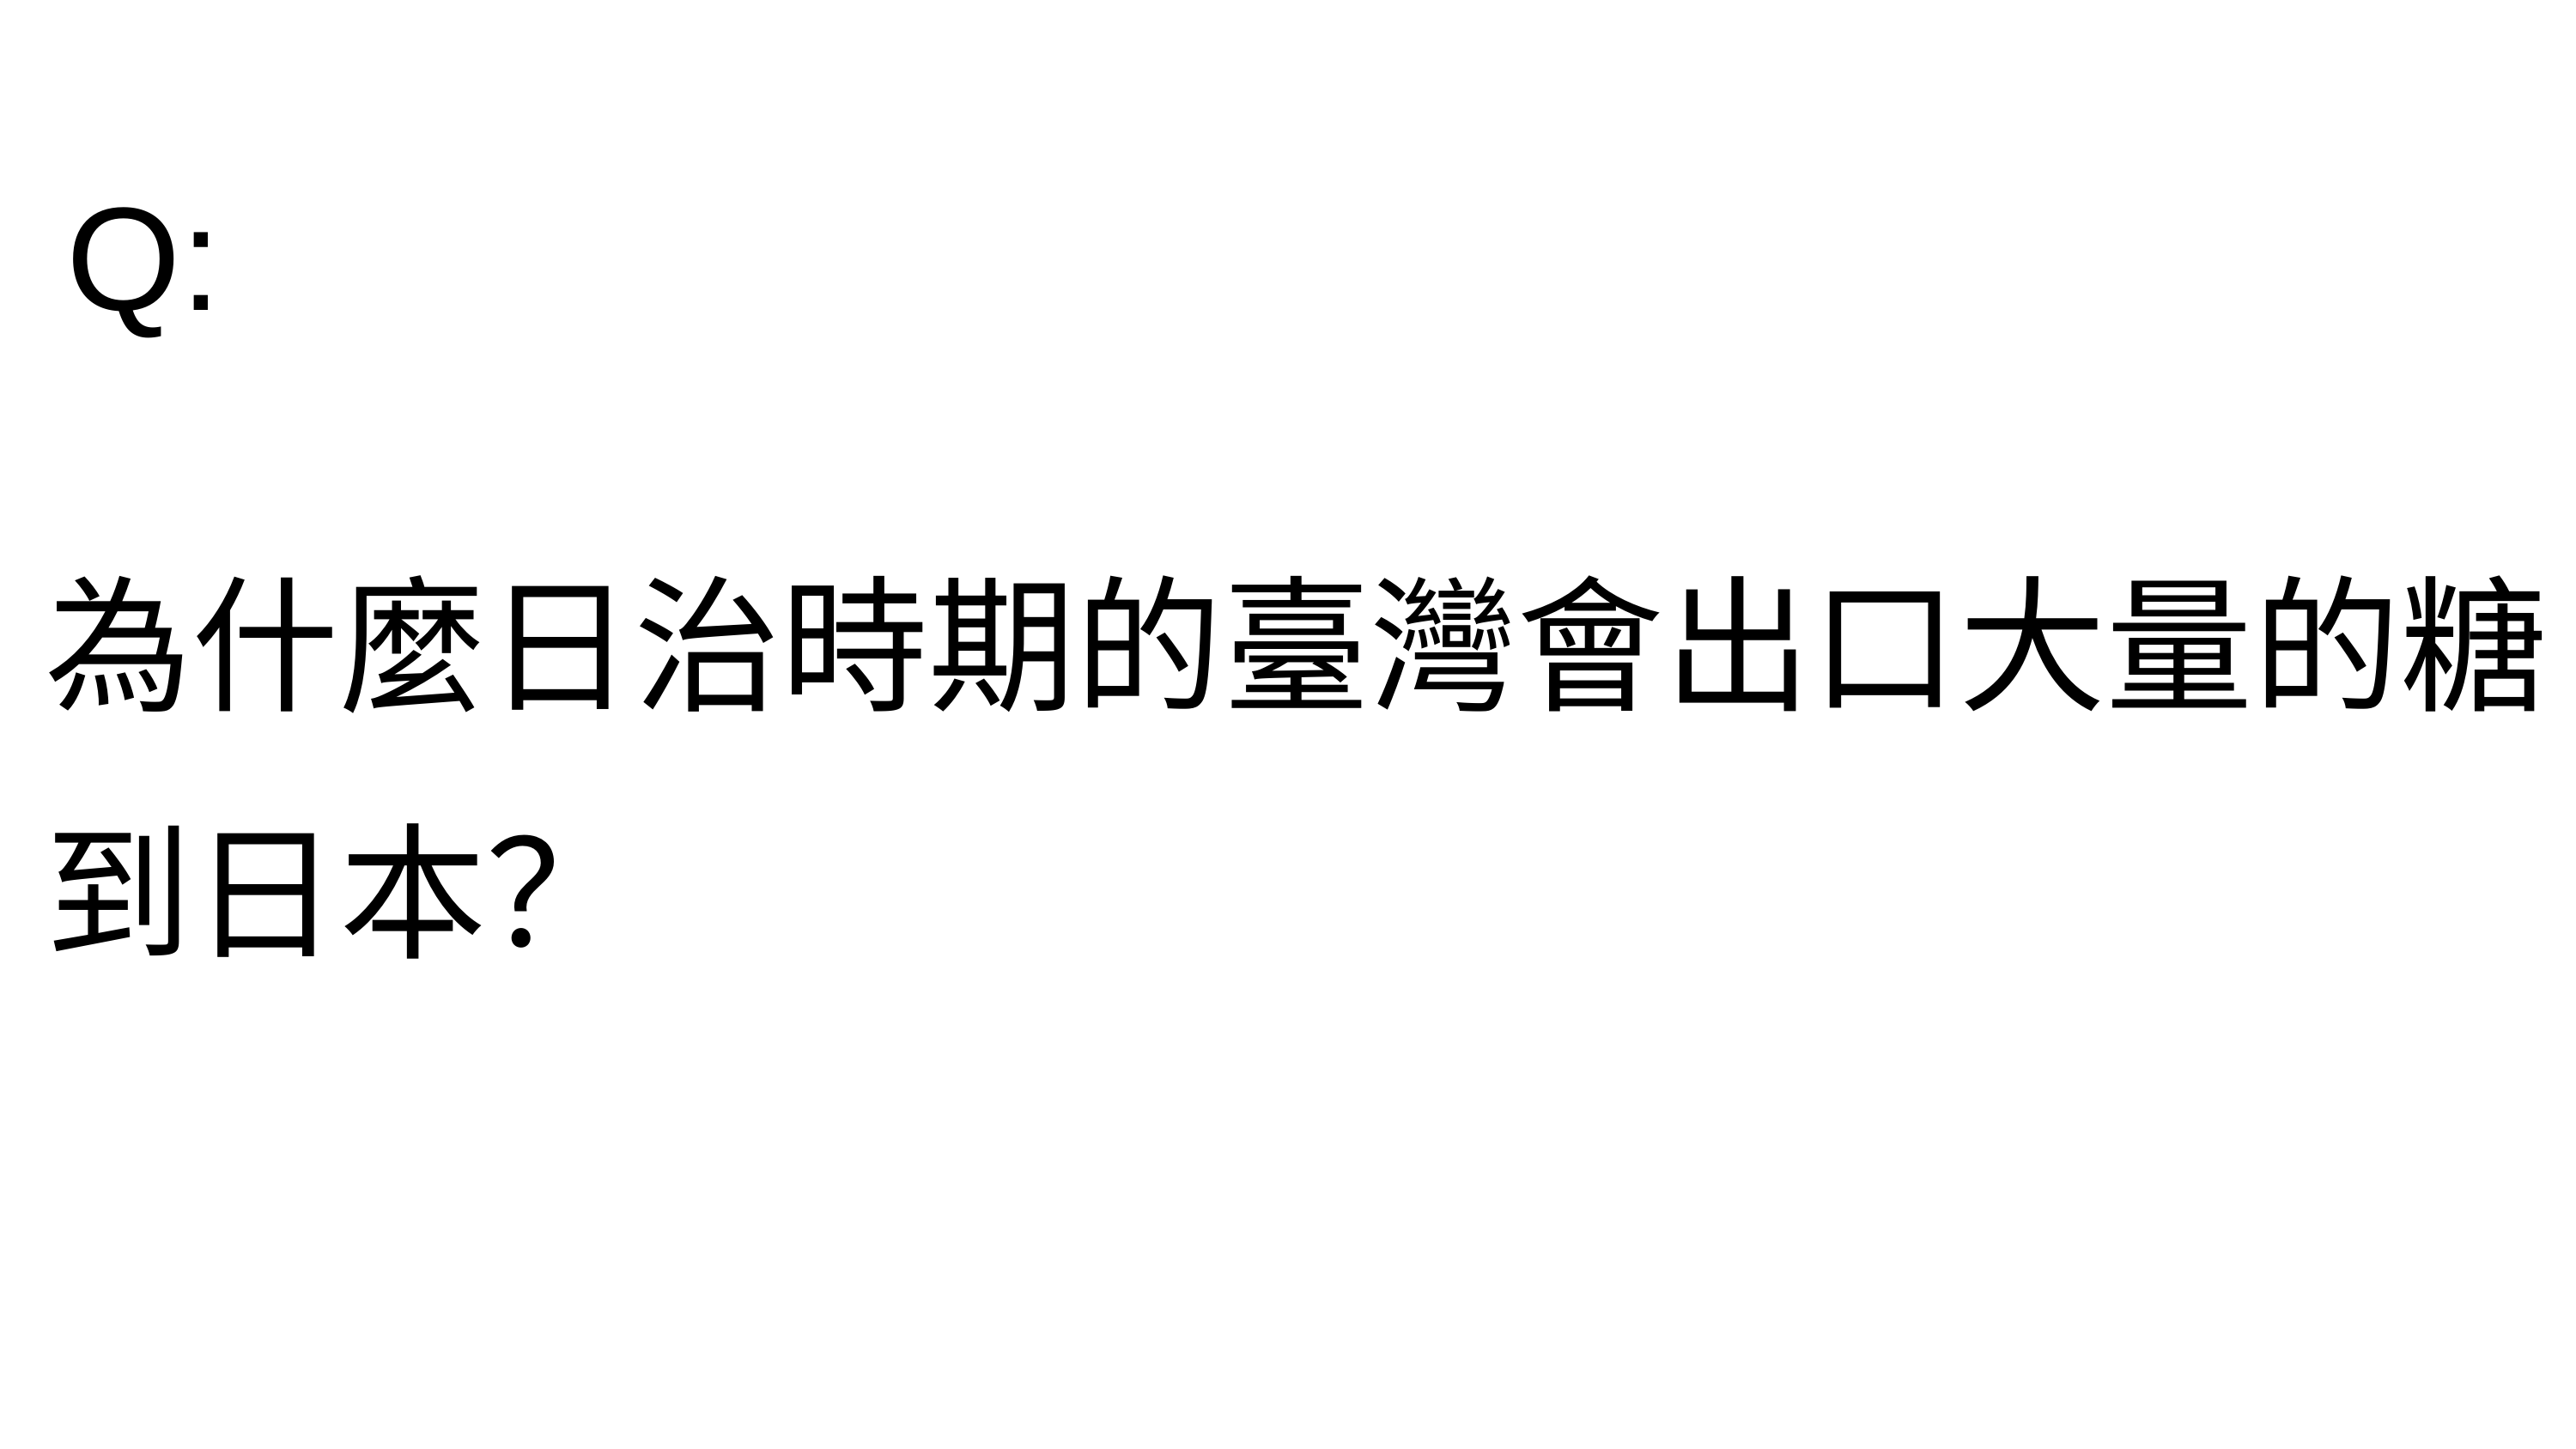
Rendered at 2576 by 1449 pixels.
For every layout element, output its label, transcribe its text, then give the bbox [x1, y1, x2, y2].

text_box Q: [66, 93, 2576, 341]
text_box 為什麼日治時期的臺灣會出口大量的糖到日本？ [45, 482, 2576, 977]
